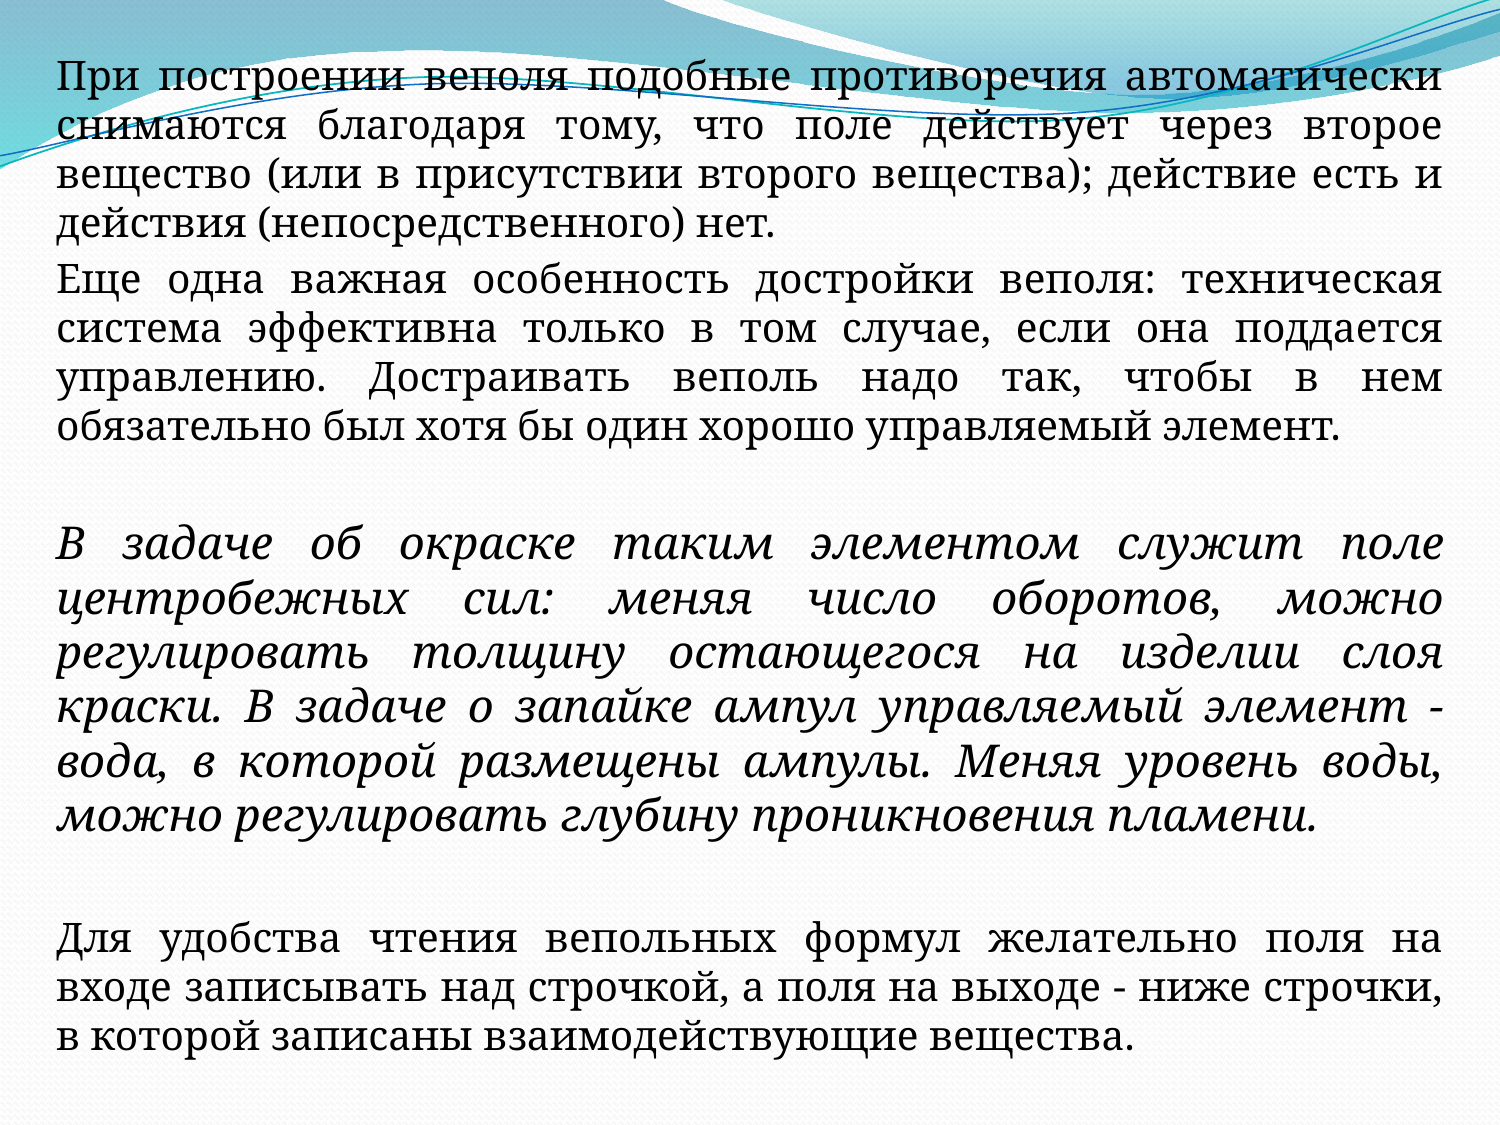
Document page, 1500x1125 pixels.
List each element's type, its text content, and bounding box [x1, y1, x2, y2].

list При построении веполя подобные противоречия автоматически снимаются благодаря тому, что поле действует через второе вещество (или в присутствии второго вещества); действие есть и действия (непосредственного) нет. Еще одна важная особенность достройки веполя: техническая система эффективна только в том случае, если она поддается управлению. Достраивать веполь надо так, чтобы в нем обязательно был хотя бы один хорошо управляемый элемент. В задаче об окраске таким элементом служит поле центробежных сил: меняя число оборотов, можно регулировать толщину остающегося на изделии слоя краски. В задаче о запайке ампул управляемый элемент - вода, в которой размещены ампулы. Меняя уровень воды, можно регулировать глубину проникновения пламени. Для удобства чтения вепольных формул желательно поля на входе записывать над строчкой, а поля на выходе - ниже строчки, в которой записаны взаимодействующие вещества. [41, 42, 1459, 1083]
